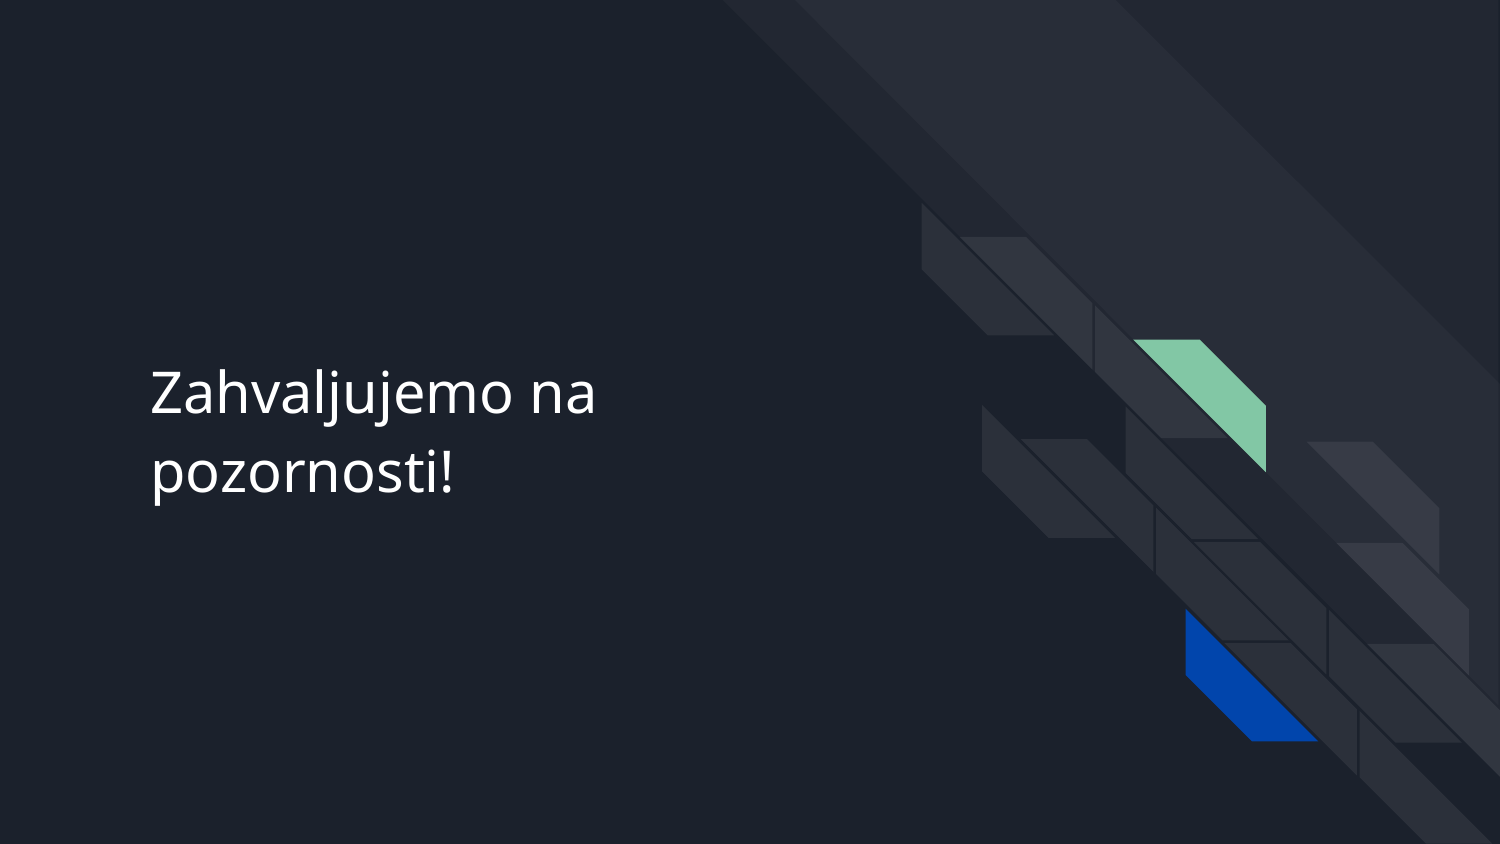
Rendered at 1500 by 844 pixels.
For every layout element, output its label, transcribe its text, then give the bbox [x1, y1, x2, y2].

title Zahvaljujemo na pozornosti! [135, 336, 888, 526]
